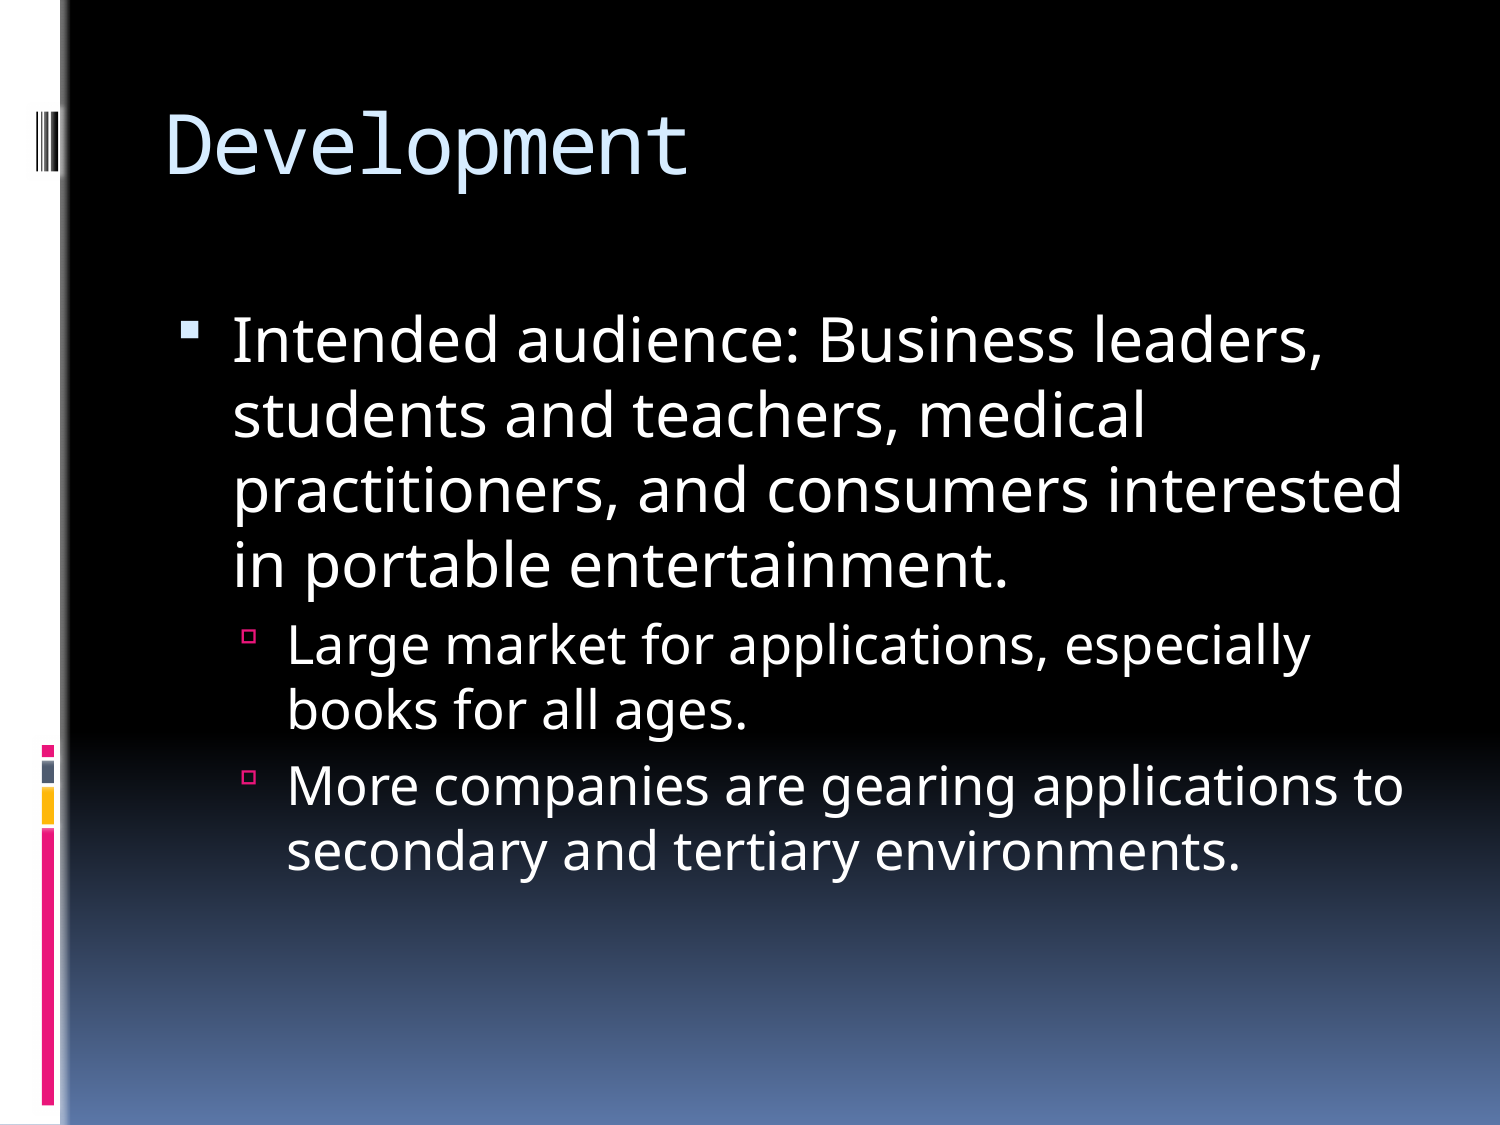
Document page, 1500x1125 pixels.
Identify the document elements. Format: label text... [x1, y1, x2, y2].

list Intended audience: Business leaders, students and teachers, medical practitioners, and consumers interested in portable entertainment. Large market for applications, especially books for all ages. More companies are gearing applications to secondary and tertiary environments. [150, 292, 1425, 1043]
title Development [150, 83, 1425, 234]
